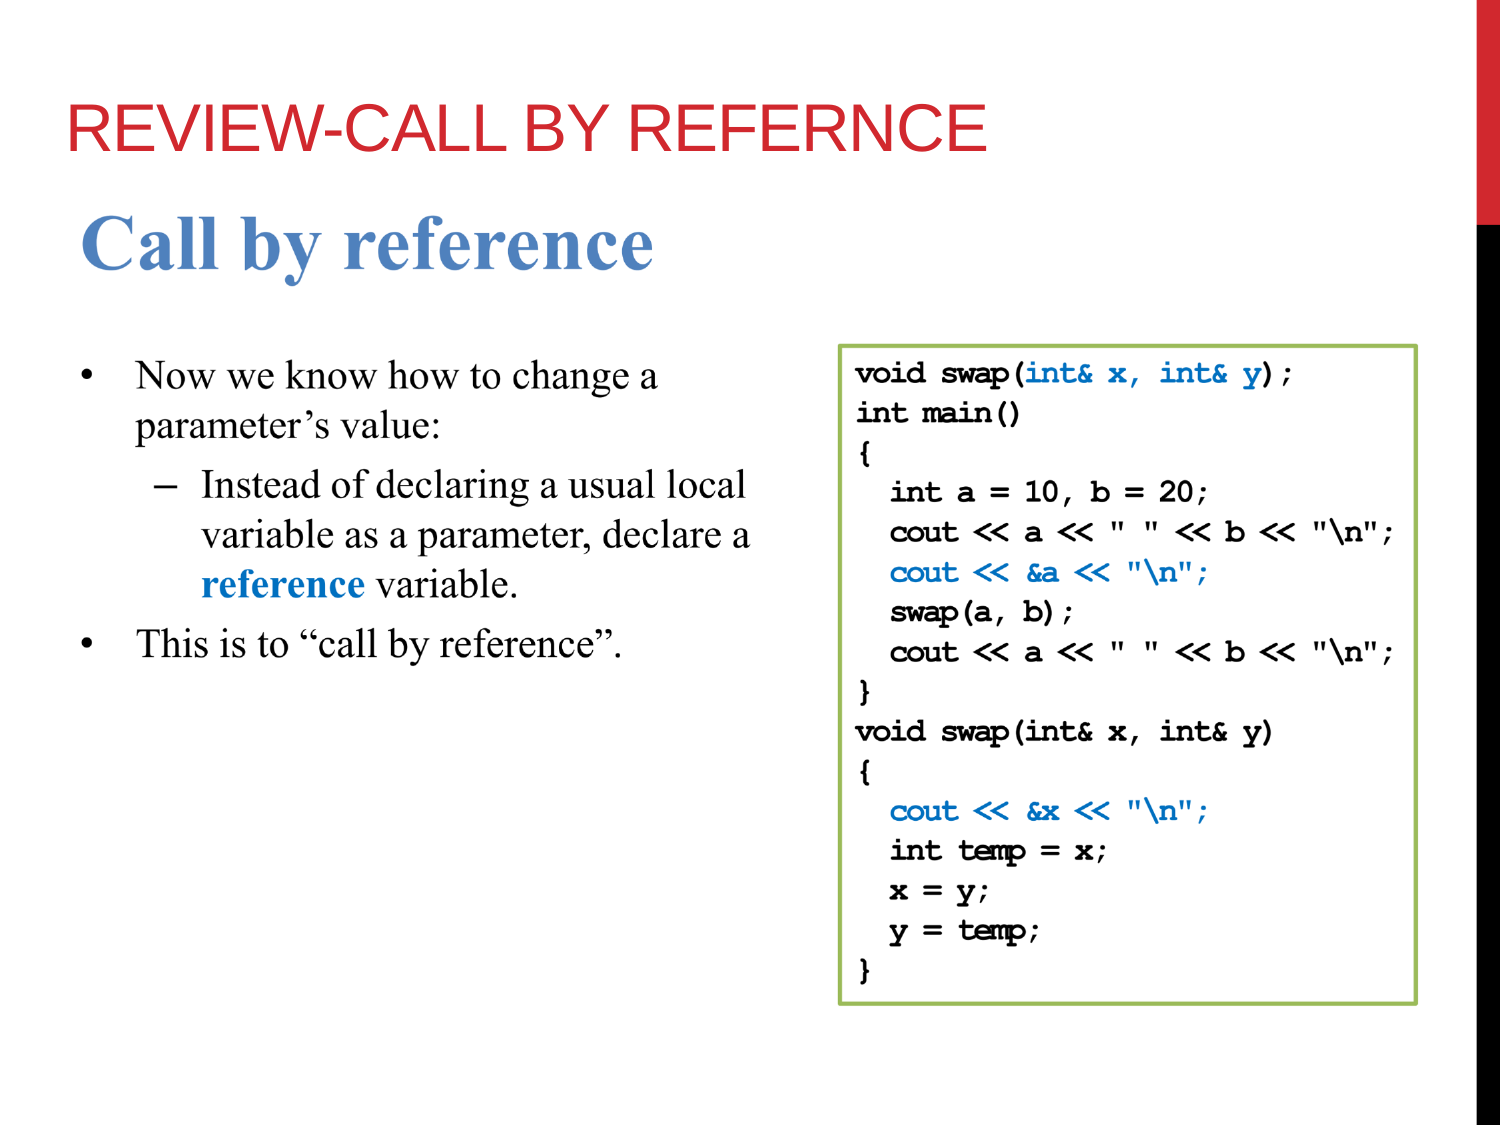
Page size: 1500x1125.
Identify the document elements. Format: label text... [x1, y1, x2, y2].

title Review-call by Refernce [49, 25, 1188, 173]
picture [49, 184, 1446, 1083]
